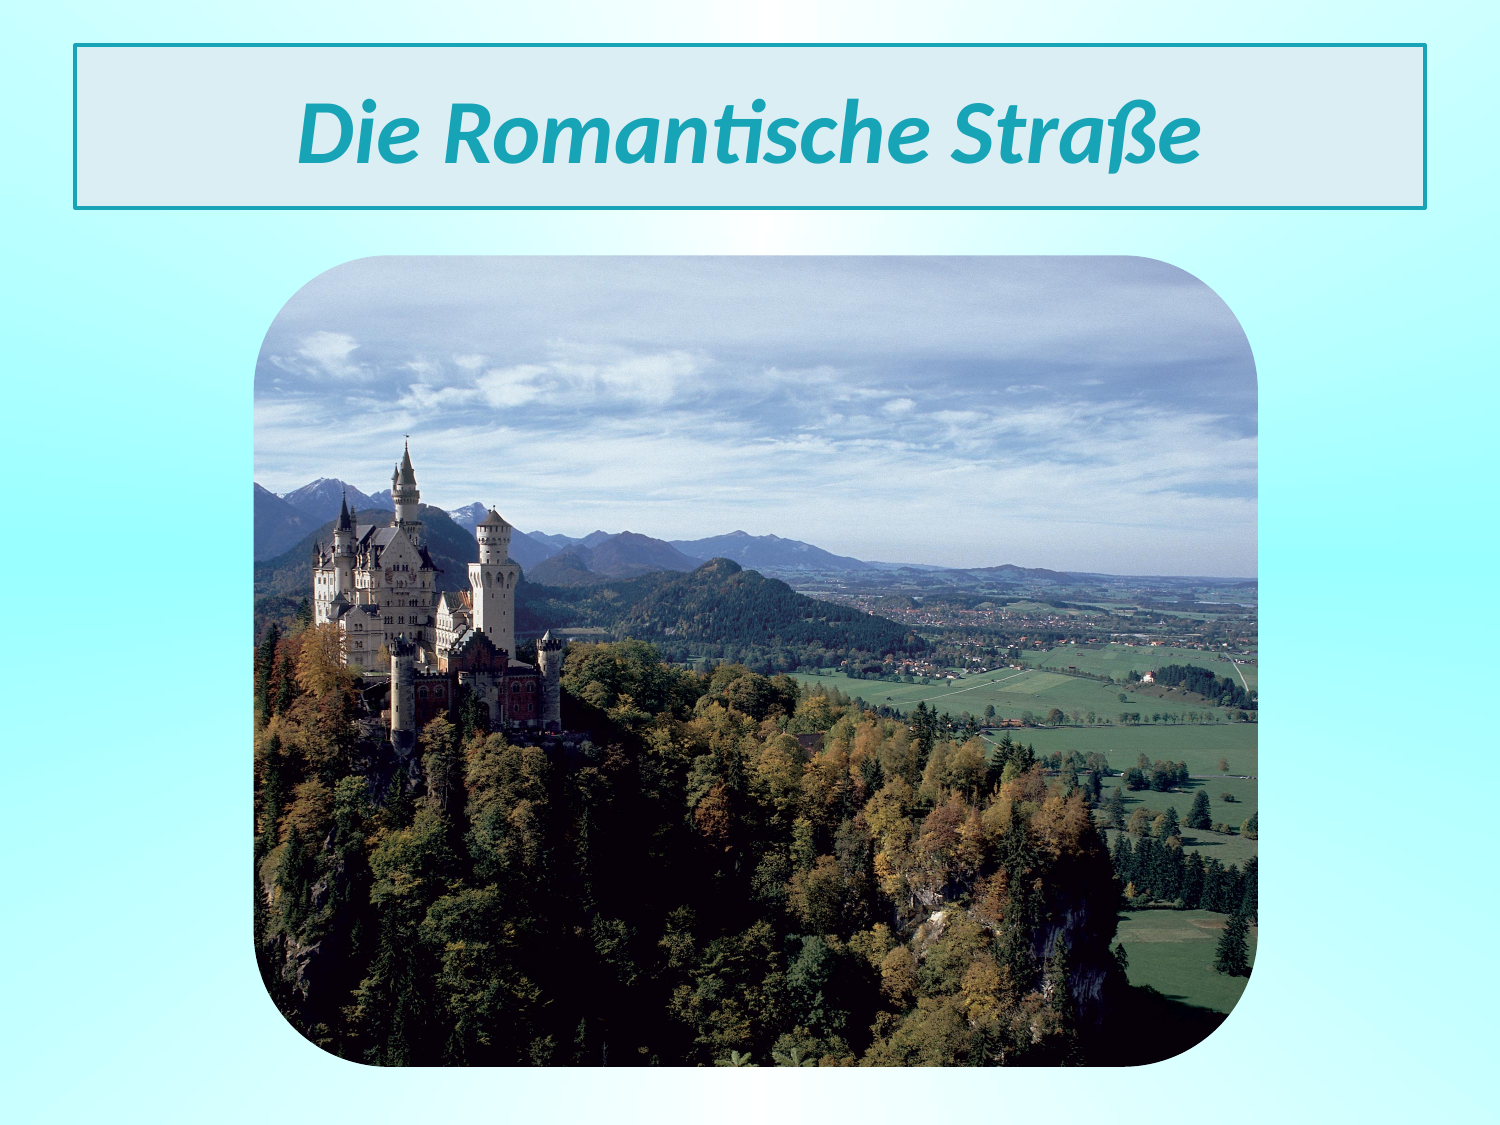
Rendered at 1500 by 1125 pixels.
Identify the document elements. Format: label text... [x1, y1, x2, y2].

picture [0, 0, 1500, 1125]
title Die Romantische Straße [75, 45, 1425, 209]
